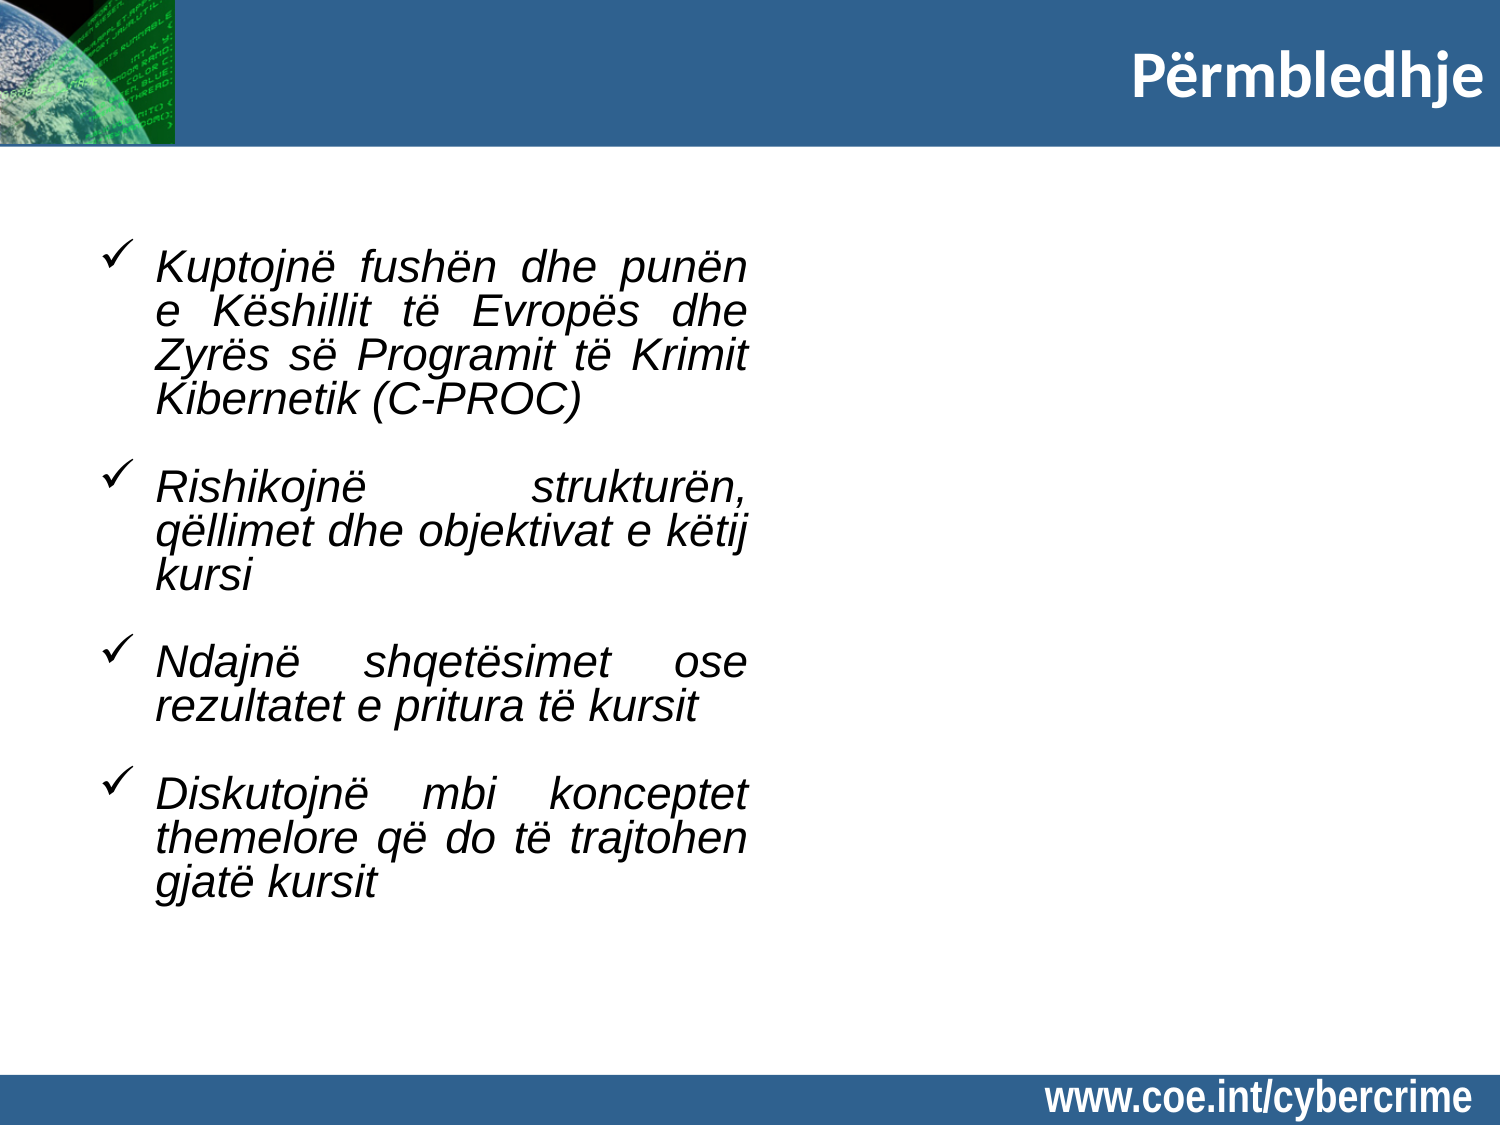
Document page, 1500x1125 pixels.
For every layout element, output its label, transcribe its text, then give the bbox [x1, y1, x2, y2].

picture [0, 0, 175, 144]
text_box www.coe.int/cybercrime [1030, 1059, 1500, 1125]
text_box [0, 1073, 1030, 1125]
text_box Përmbledhje [177, 0, 1500, 149]
text_box Kuptojnë fushën dhe punën e Këshillit të Evropës dhe Zyrës së Programit të Krimit Kibernetik (C-PROC) Rishikojnë strukturën, qëllimet dhe objektivat e këtij kursi Ndajnë shqetësimet ose rezultatet e pritura të kursit Diskutojnë mbi konceptet themelore që do të trajtohen gjatë kursit [84, 239, 764, 958]
